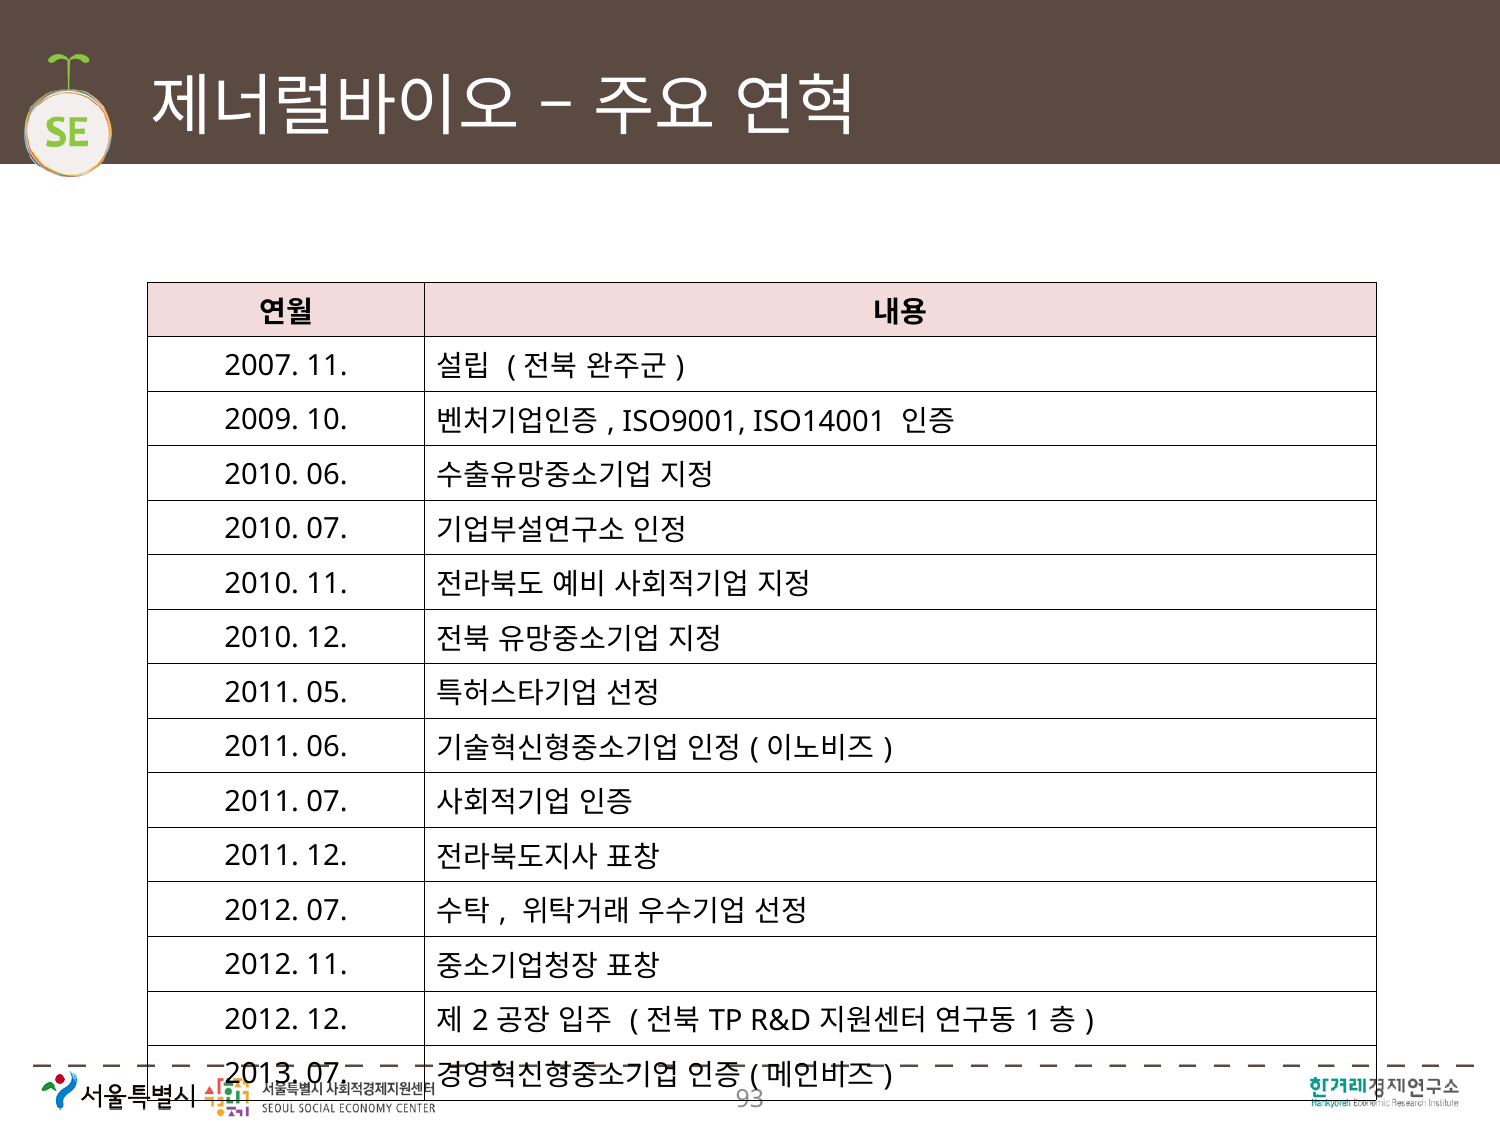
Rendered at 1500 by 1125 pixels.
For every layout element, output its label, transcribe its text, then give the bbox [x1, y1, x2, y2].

table_cell 제2공장 입주 (전북TP R&D지원센터 연구동1층) [425, 992, 1376, 1045]
slide_number 93 [696, 1101, 804, 1125]
table_cell 2012. 07. [148, 882, 424, 936]
table_cell 2009. 10. [148, 392, 424, 445]
table_cell 전라북도 예비 사회적기업 지정 [425, 555, 1376, 609]
table_cell 2007. 11. [148, 337, 424, 391]
table_cell 2012. 12. [148, 992, 424, 1045]
table_cell 2011. 05. [148, 664, 424, 718]
table_cell 2013. 07. [148, 1046, 424, 1100]
table_cell 전라북도지사 표창 [425, 828, 1376, 881]
table_cell 2010. 06. [148, 446, 424, 500]
title 제너럴바이오 – 주요 연혁 [135, 45, 1463, 161]
table_cell 2010. 11. [148, 555, 424, 609]
table_cell 2012. 11. [148, 937, 424, 991]
table_cell 전북 유망중소기업 지정 [425, 610, 1376, 663]
table_cell 벤처기업인증, ISO9001, ISO14001 인증 [425, 392, 1376, 445]
table_header 연월 [148, 283, 424, 336]
table_cell 수출유망중소기업 지정 [425, 446, 1376, 500]
table_cell 사회적기업 인증 [425, 773, 1376, 827]
table_cell 경영혁신형중소기업 인증(메인비즈) [425, 1046, 1376, 1100]
table_cell 중소기업청장 표창 [425, 937, 1376, 991]
table_cell 2011. 07. [148, 773, 424, 827]
table_cell 2011. 12. [148, 828, 424, 881]
table_cell 2010. 12. [148, 610, 424, 663]
table_cell 설립 (전북 완주군) [425, 337, 1376, 391]
table_cell 2010. 07. [148, 501, 424, 554]
table_cell 기술혁신형중소기업 인정(이노비즈) [425, 719, 1376, 772]
table_header 내용 [425, 283, 1376, 336]
table_cell 수탁, 위탁거래 우수기업 선정 [425, 882, 1376, 936]
table_cell 기업부설연구소 인정 [425, 501, 1376, 554]
picture [0, 0, 1500, 1125]
table_cell 특허스타기업 선정 [425, 664, 1376, 718]
table_cell 2011. 06. [148, 719, 424, 772]
